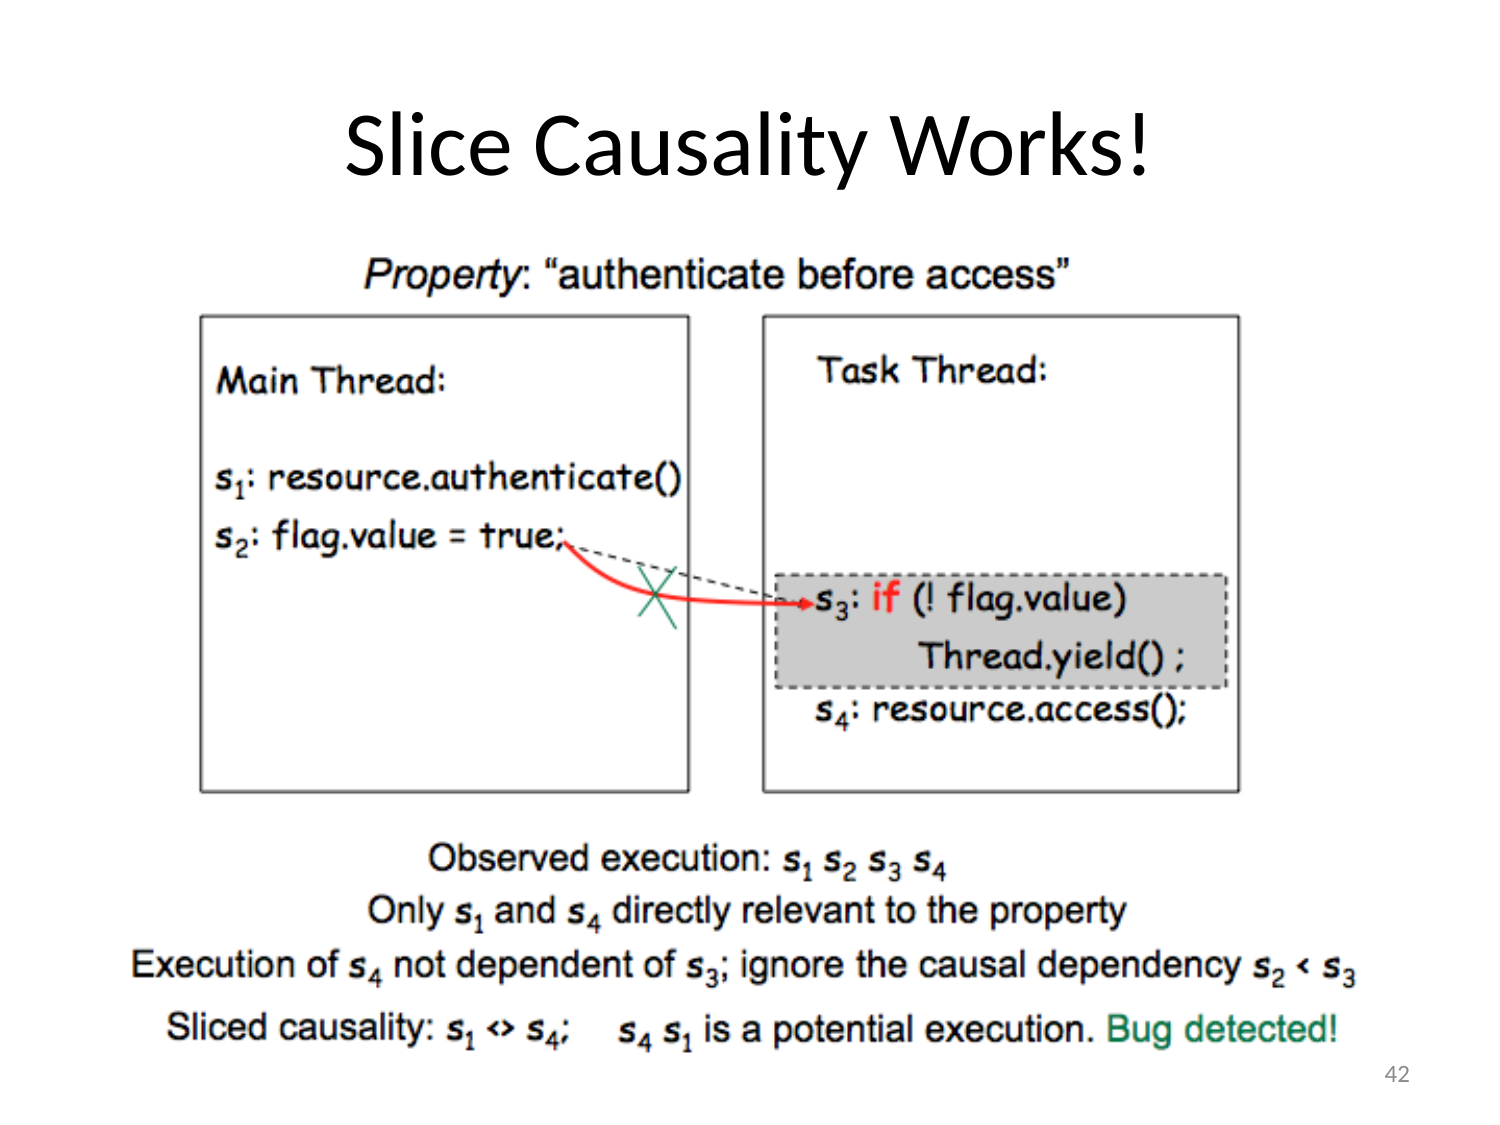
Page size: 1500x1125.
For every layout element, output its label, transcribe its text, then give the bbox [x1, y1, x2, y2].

picture [126, 233, 1367, 1057]
title Slice Causality Works! [75, 45, 1425, 233]
slide_number 42 [1074, 1042, 1425, 1103]
